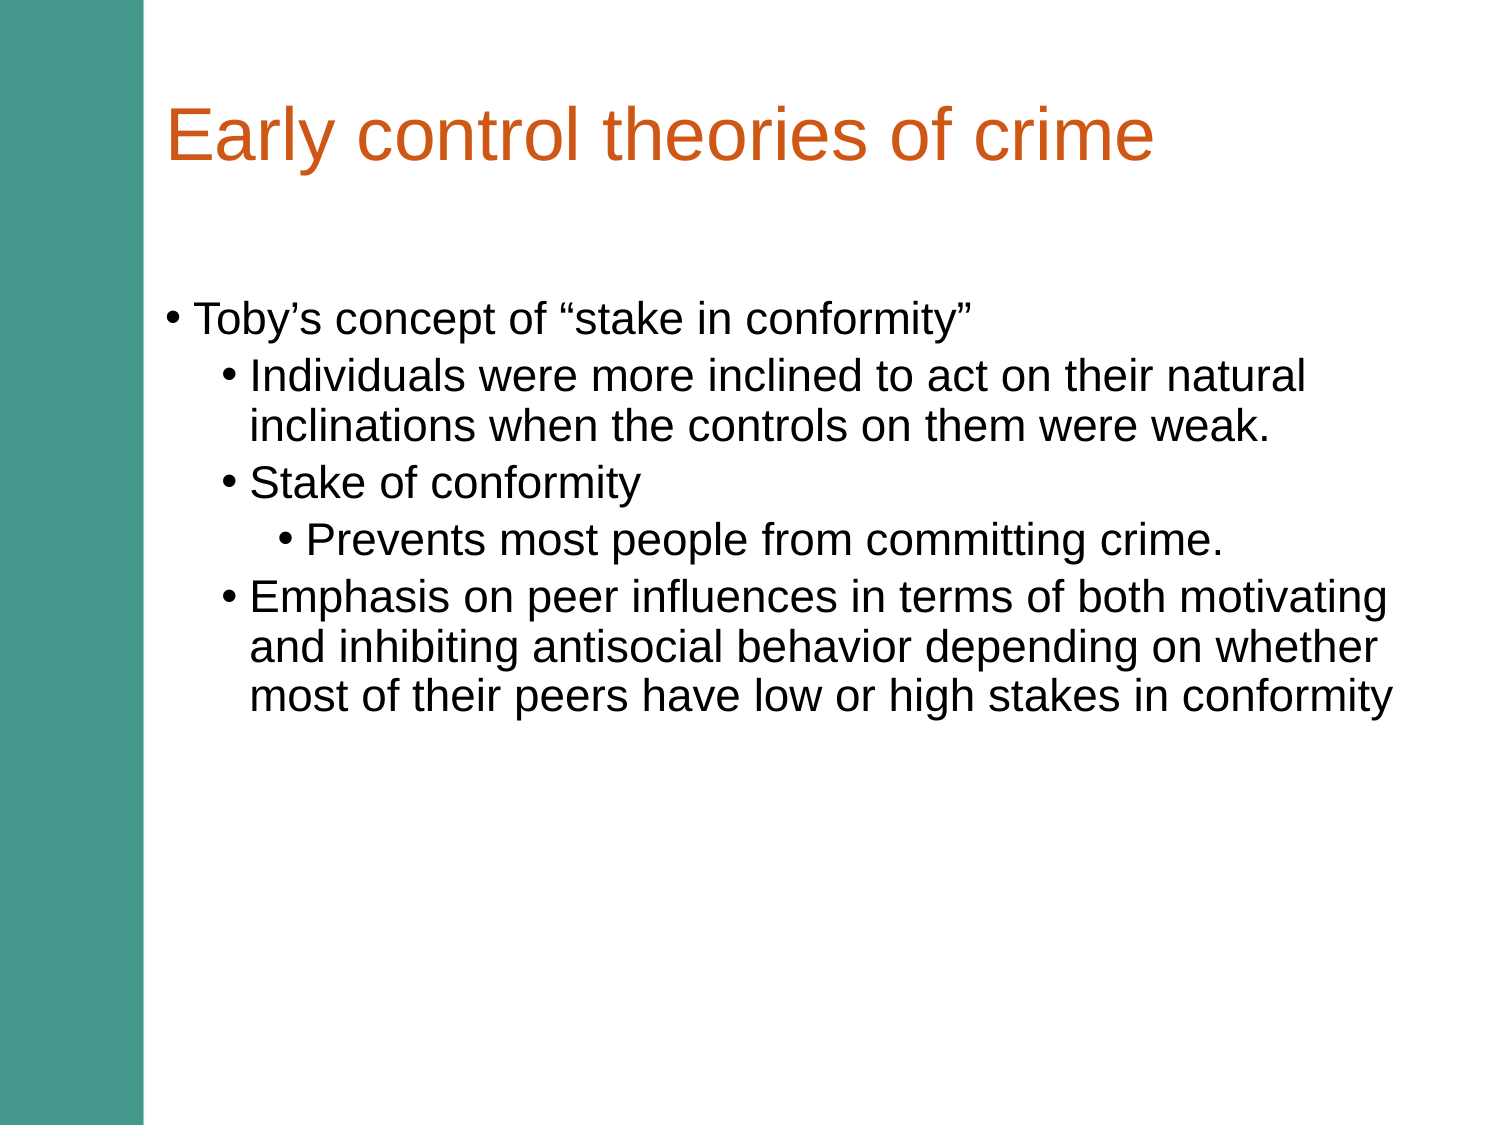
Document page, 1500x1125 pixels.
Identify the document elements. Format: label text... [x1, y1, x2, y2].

picture [0, 0, 1500, 1125]
list Toby’s concept of “stake in conformity” Individuals were more inclined to act on their natural inclinations when the controls on them were weak. Stake of conformity Prevents most people from committing crime. Emphasis on peer influences in terms of both motivating and inhibiting antisocial behavior depending on whether most of their peers have low or high stakes in conformity [150, 287, 1444, 1002]
title Early control theories of crime [150, 75, 1444, 198]
